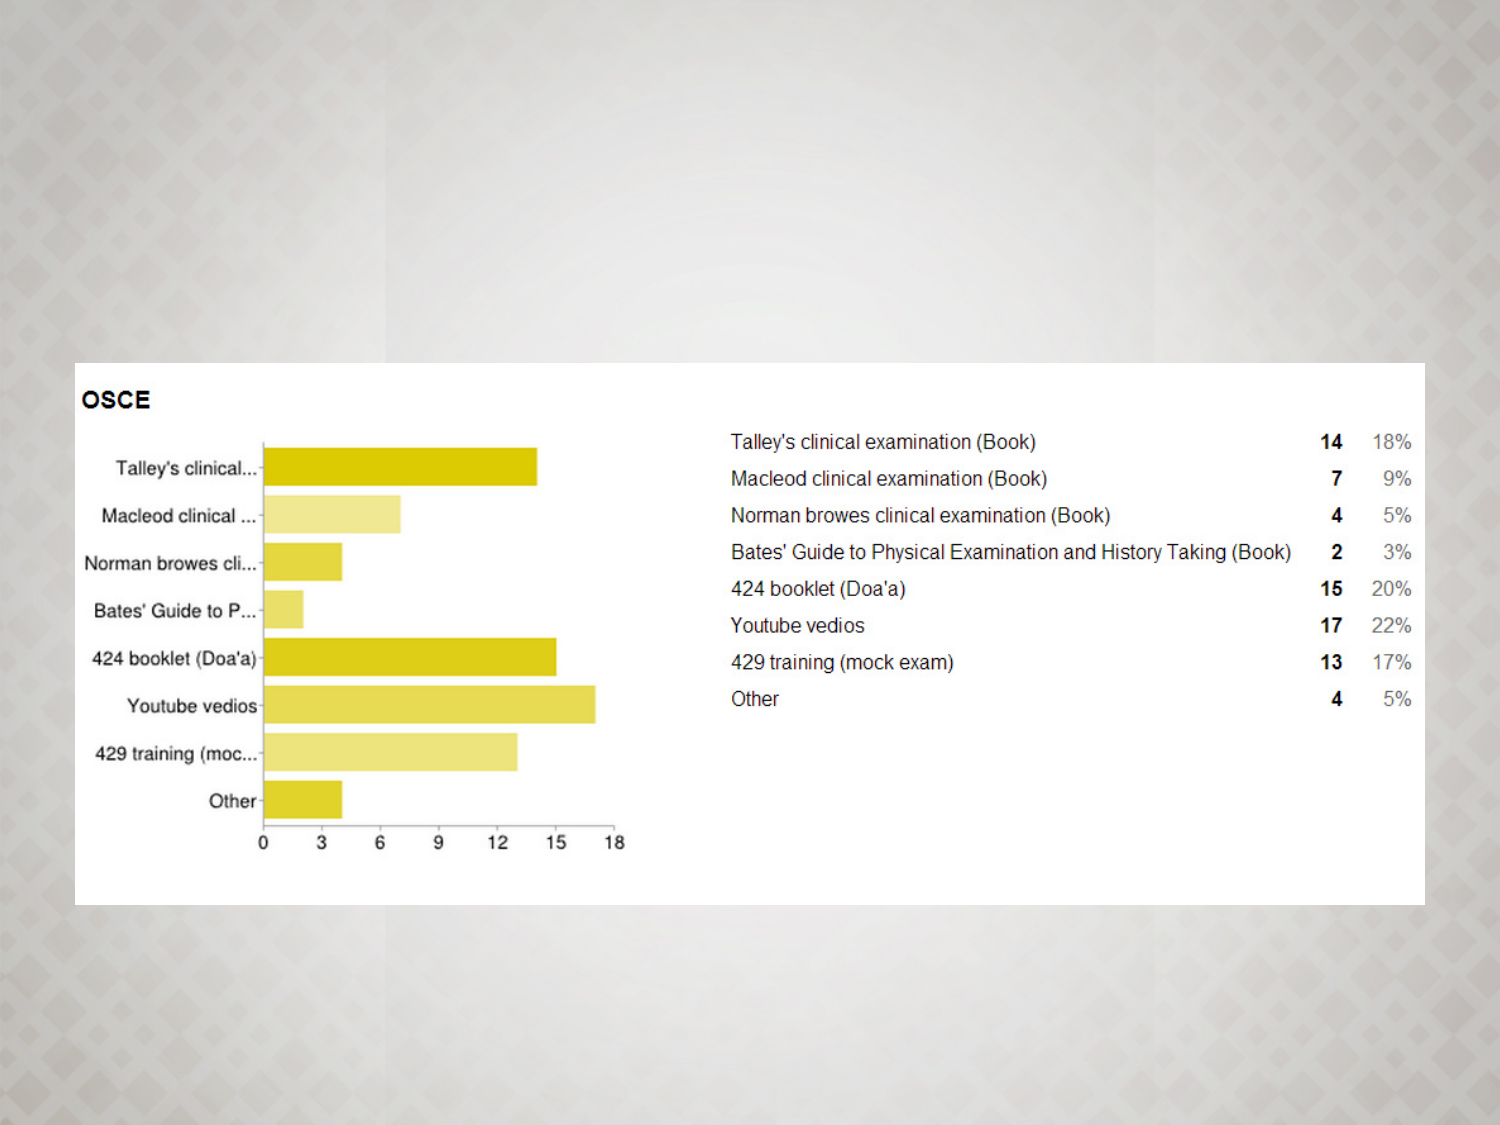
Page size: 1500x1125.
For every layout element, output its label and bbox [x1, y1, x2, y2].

list [74, 362, 1426, 905]
picture [0, 0, 1500, 1125]
